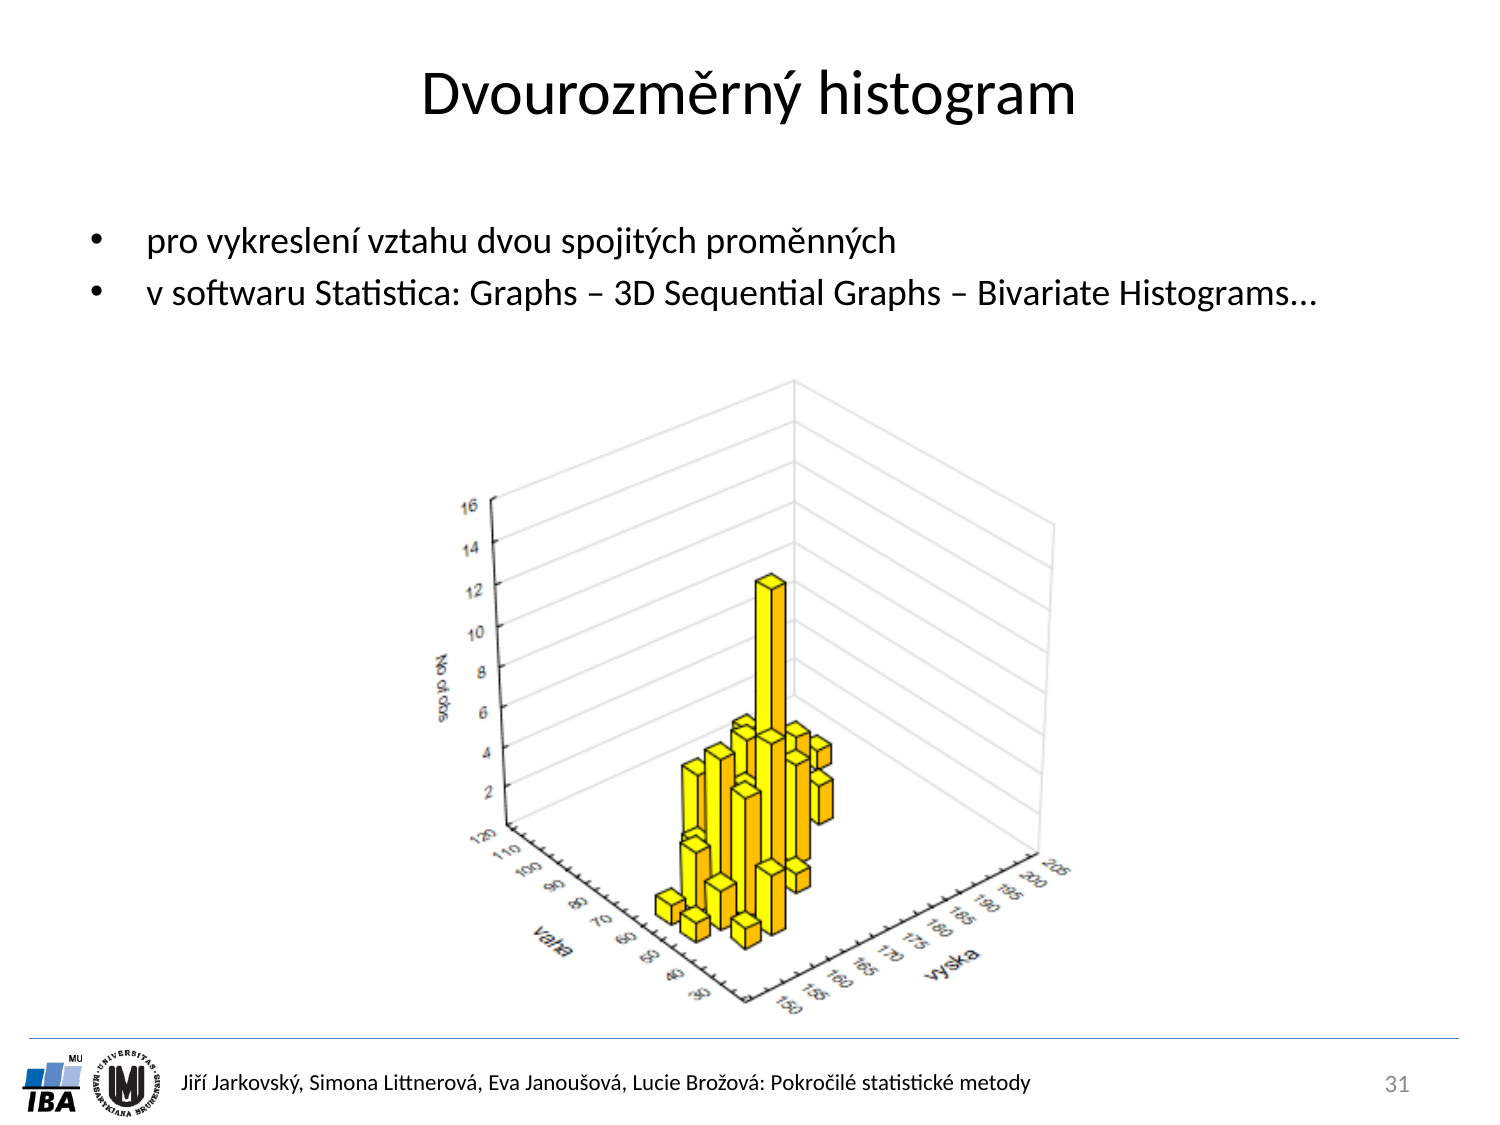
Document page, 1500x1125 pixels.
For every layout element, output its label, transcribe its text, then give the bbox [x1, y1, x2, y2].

list pro vykreslení vztahu dvou spojitých proměnných v softwaru Statistica: Graphs – 3D Sequential Graphs – Bivariate Histograms... [75, 208, 1425, 1005]
slide_number 31 [1074, 1052, 1425, 1113]
picture [407, 366, 1129, 1025]
picture [93, 1050, 160, 1117]
picture [22, 1055, 82, 1112]
title Dvourozměrný histogram [75, 42, 1425, 135]
